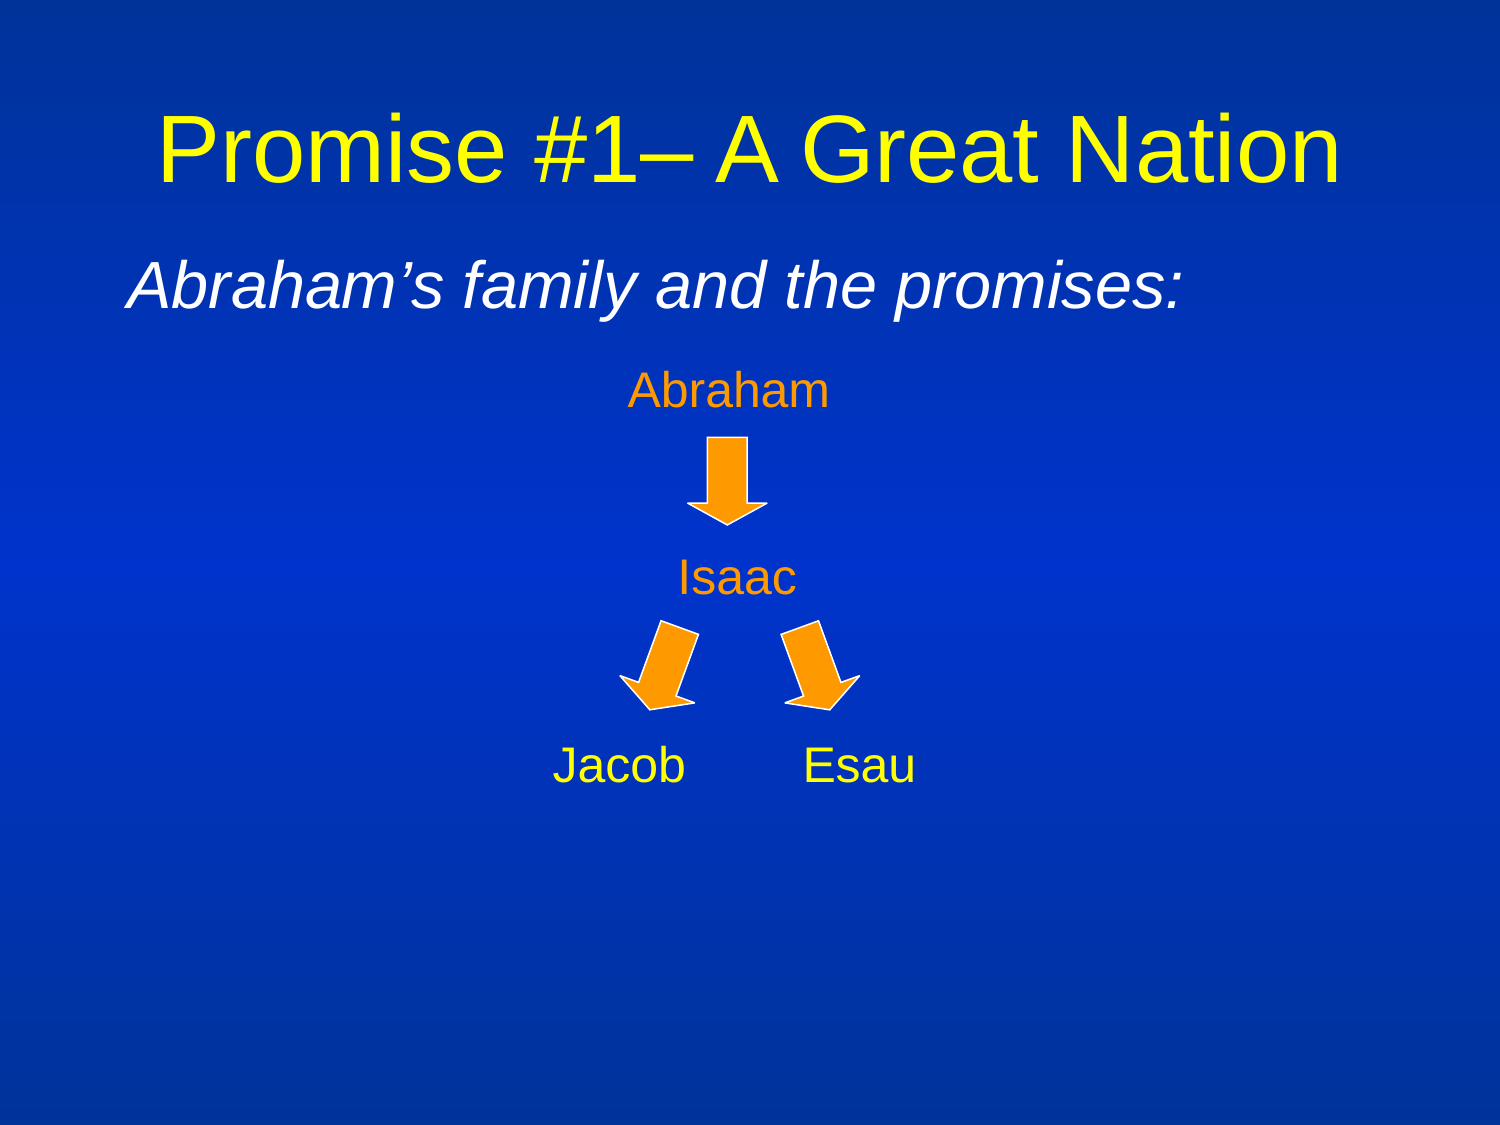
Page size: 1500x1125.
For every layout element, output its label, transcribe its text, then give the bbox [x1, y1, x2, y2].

text_box [619, 620, 699, 710]
title Promise #1– A Great Nation [37, 50, 1463, 238]
text_box [781, 620, 860, 710]
text_box [687, 437, 768, 525]
text_box Isaac [662, 537, 812, 613]
text_box Jacob [537, 724, 701, 800]
list Abraham’s family and the promises: [112, 249, 1388, 338]
text_box Abraham [612, 349, 846, 425]
text_box Esau [787, 724, 932, 800]
